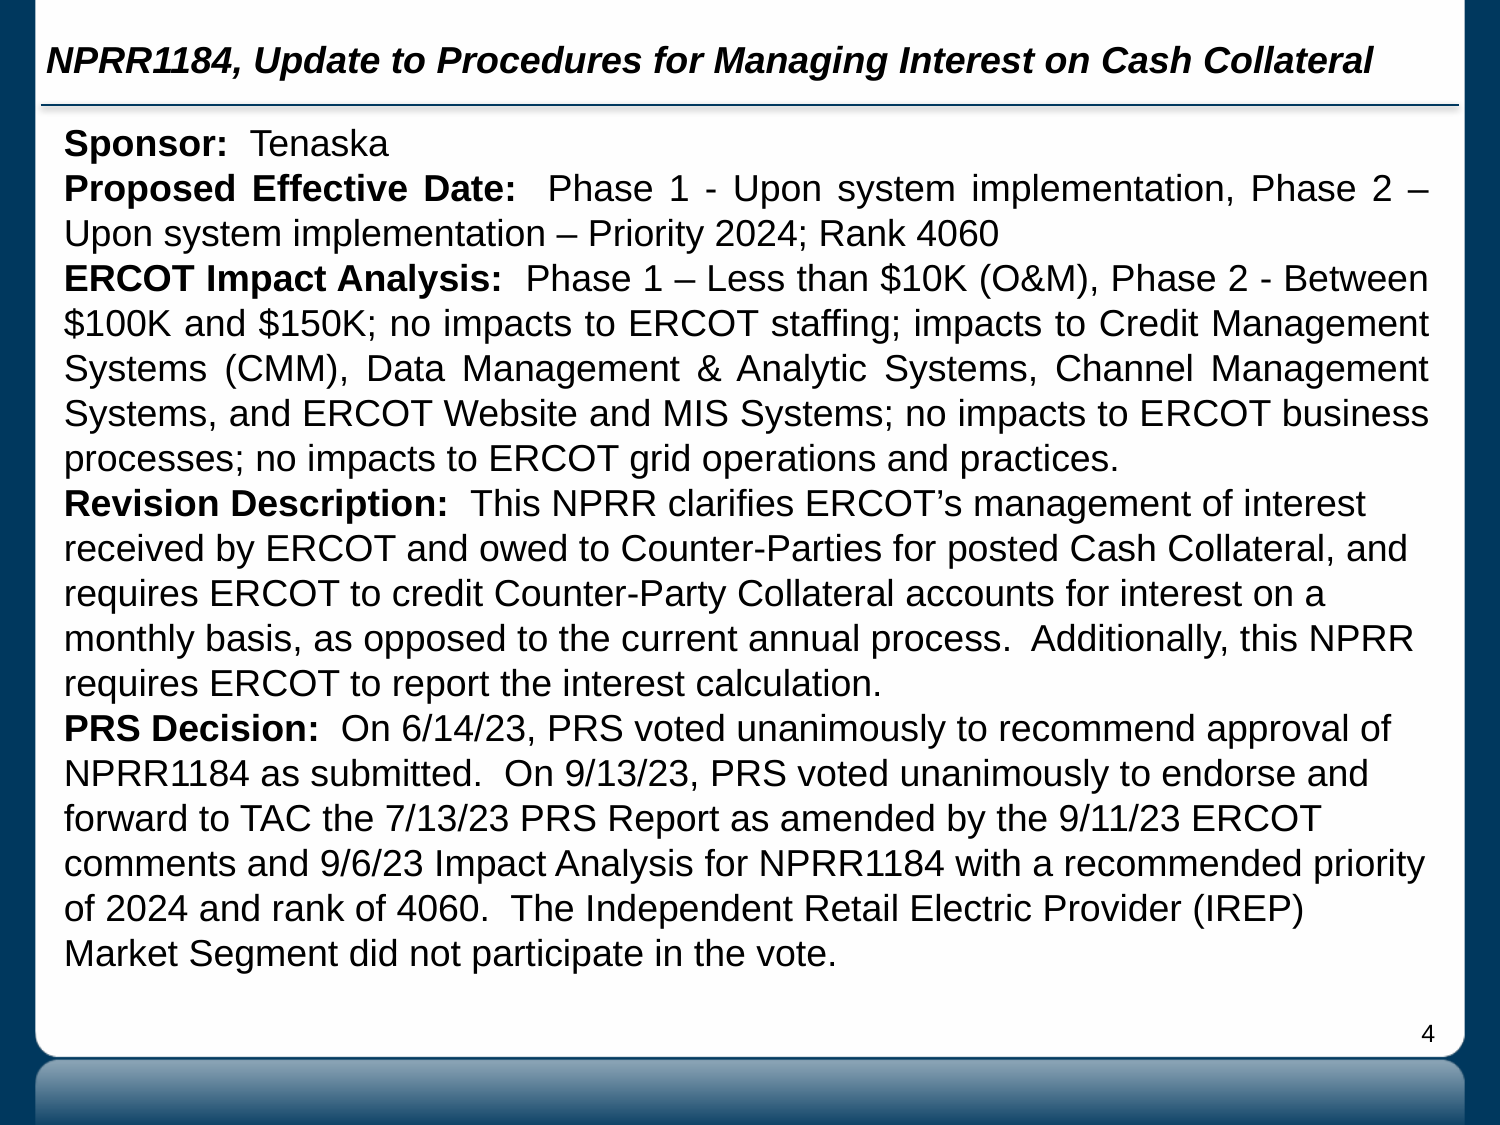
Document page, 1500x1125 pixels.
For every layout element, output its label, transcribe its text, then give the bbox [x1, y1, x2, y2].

picture [35, 0, 1465, 1125]
text_box Sponsor: Tenaska Proposed Effective Date: Phase 1 - Upon system implementation, Phase 2 – Upon system implementation – Priority 2024; Rank 4060 ERCOT Impact Analysis: Phase 1 – Less than $10K (O&M), Phase 2 - Between $100K and $150K; no impacts to ERCOT staffing; impacts to Credit Management Systems (CMM), Data Management & Analytic Systems, Channel Management Systems, and ERCOT Website and MIS Systems; no impacts to ERCOT business processes; no impacts to ERCOT grid operations and practices. Revision Description: This NPRR clarifies ERCOT’s management of interest received by ERCOT and owed to Counter-Parties for posted Cash Collateral, and requires ERCOT to credit Counter-Party Collateral accounts for interest on a monthly basis, as opposed to the current annual process. Additionally, this NPRR requires ERCOT to report the interest calculation. PRS Decision: On 6/14/23, PRS voted unanimously to recommend approval of NPRR1184 as submitted. On 9/13/23, PRS voted unanimously to endorse and forward to TAC the 7/13/23 PRS Report as amended by the 9/11/23 ERCOT comments and 9/6/23 Impact Analysis for NPRR1184 with a recommended priority of 2024 and rank of 4060. The Independent Retail Electric Provider (IREP) Market Segment did not participate in the vote. [11, 111, 1444, 981]
title NPRR1184, Update to Procedures for Managing Interest on Cash Collateral [31, 20, 1464, 97]
